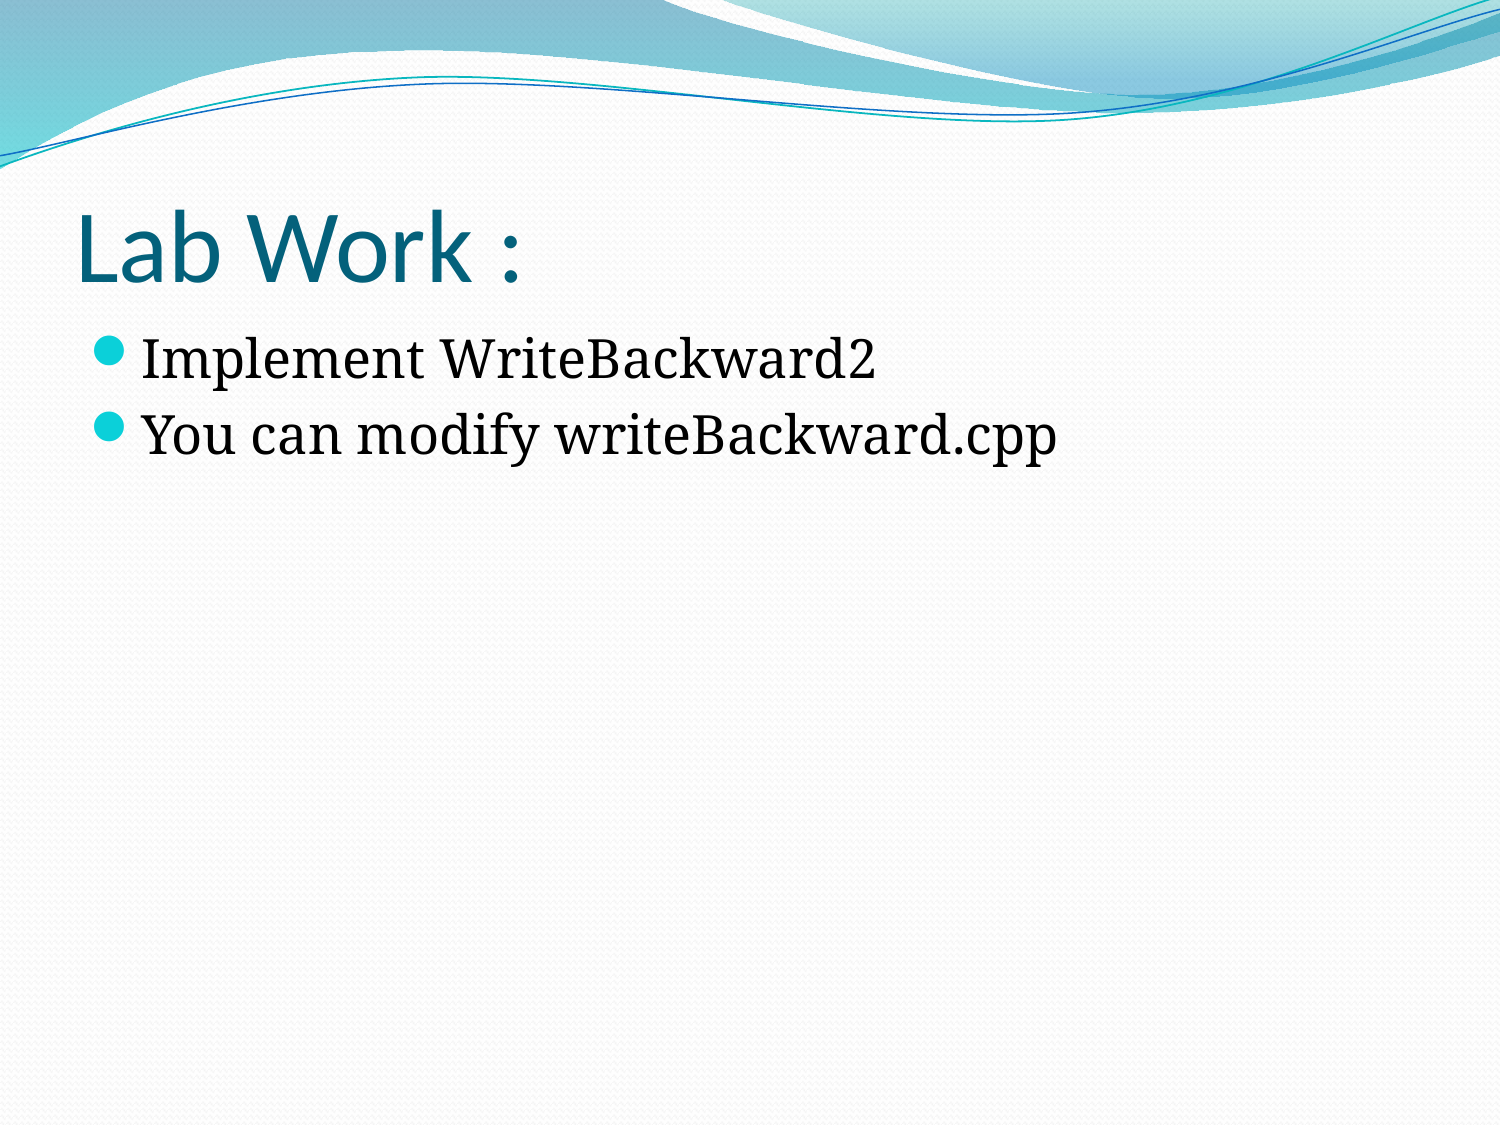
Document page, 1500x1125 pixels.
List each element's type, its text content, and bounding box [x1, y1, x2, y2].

list Implement WriteBackward2 You can modify writeBackward.cpp [75, 317, 1425, 1038]
title Lab Work : [75, 115, 1425, 303]
